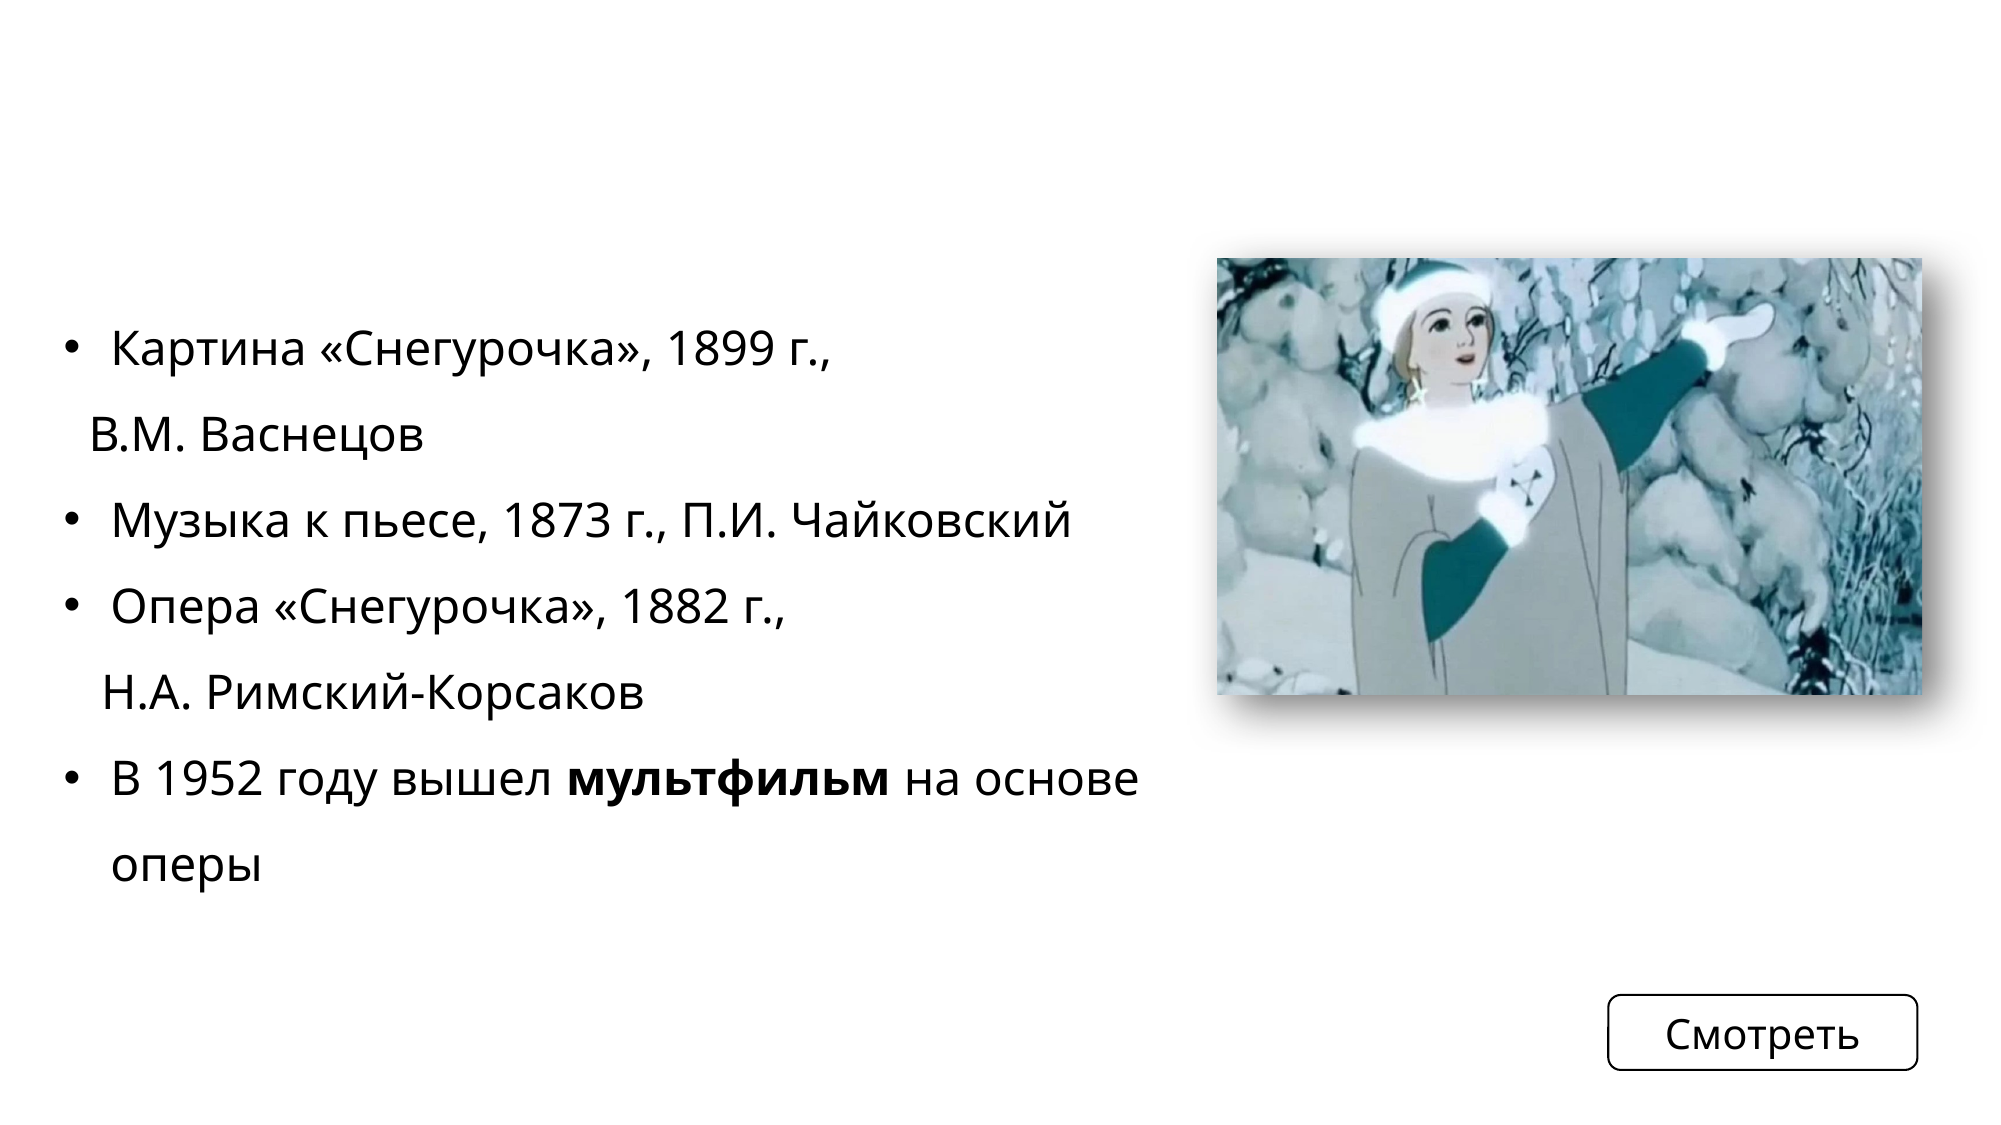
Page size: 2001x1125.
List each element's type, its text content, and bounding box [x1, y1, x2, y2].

text_box Смотреть [1607, 993, 1919, 1071]
text_box Картина «Снегурочка», 1899 г., В.М. Васнецов Музыка к пьесе, 1873 г., П.И. Чайковский Опера «Снегурочка», 1882 г., Н.А. Римский-Корсаков В 1952 году вышел мультфильм на основе оперы [48, 280, 1228, 899]
picture [1217, 257, 1923, 695]
